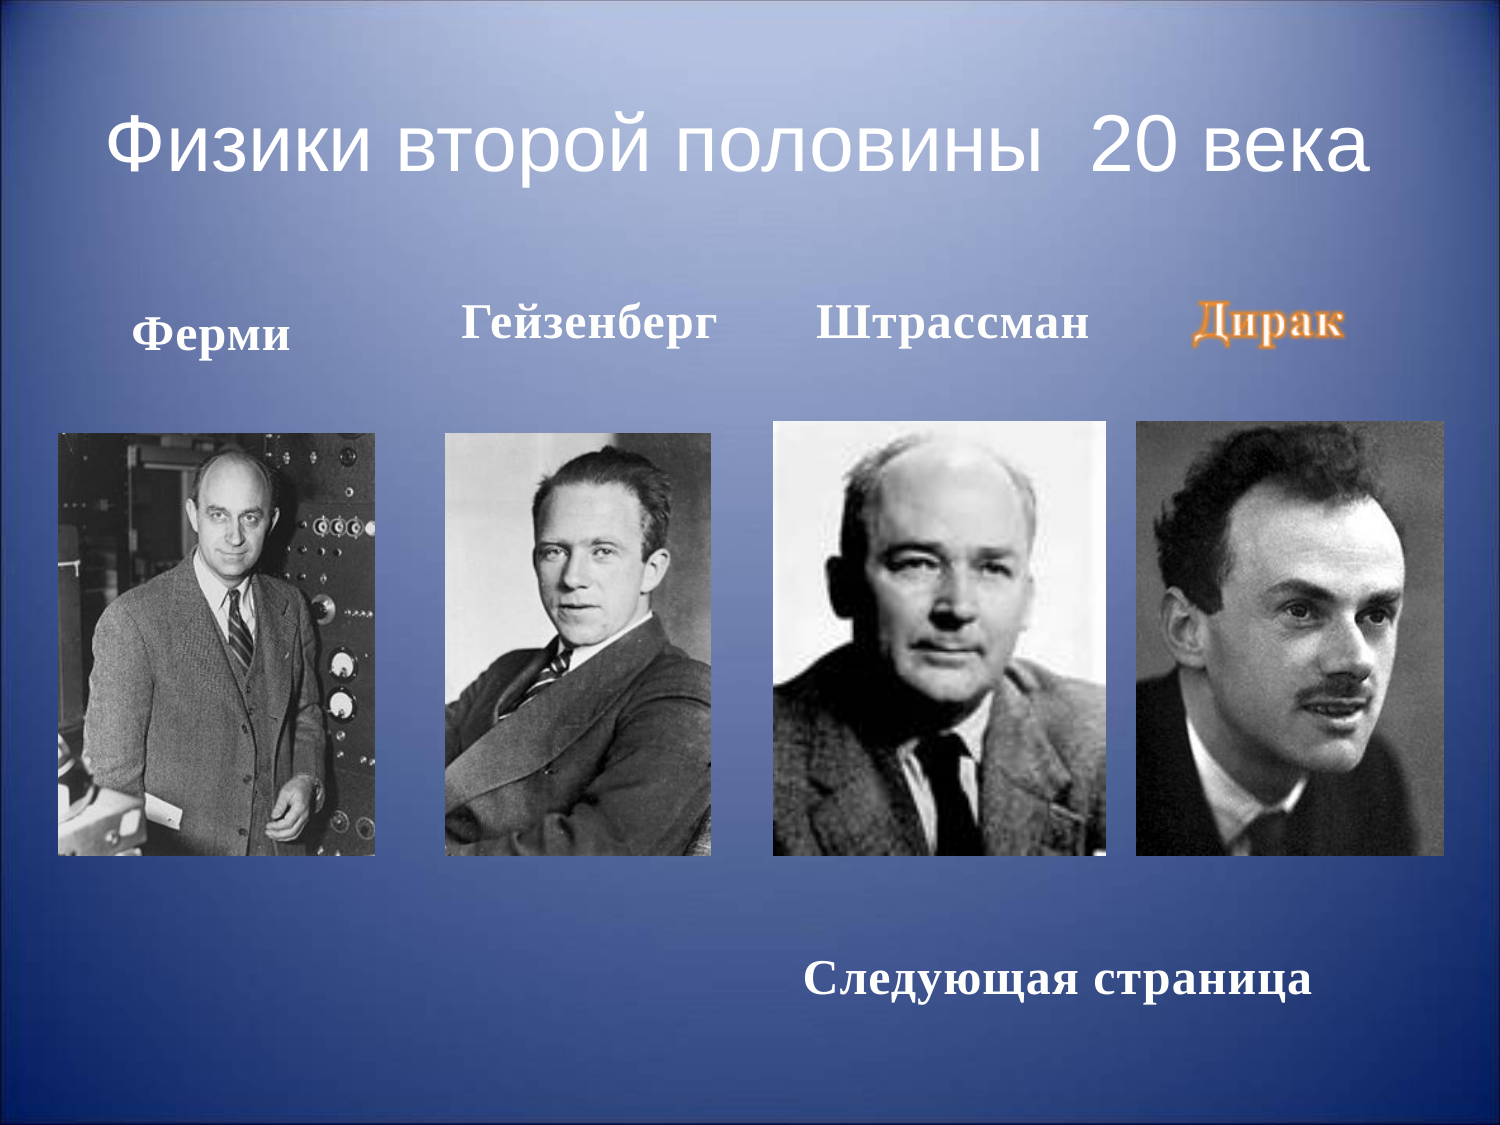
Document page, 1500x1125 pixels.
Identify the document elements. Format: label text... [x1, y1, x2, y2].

text_box Гейзенберг [433, 281, 746, 356]
text_box Следующая страница [787, 937, 1328, 1013]
picture [0, 0, 1500, 1125]
list [81, 245, 1433, 989]
title Физики второй половины 20 века [74, 44, 1426, 233]
text_box Ферми [46, 292, 376, 368]
text_box Штрассман [796, 281, 1106, 356]
